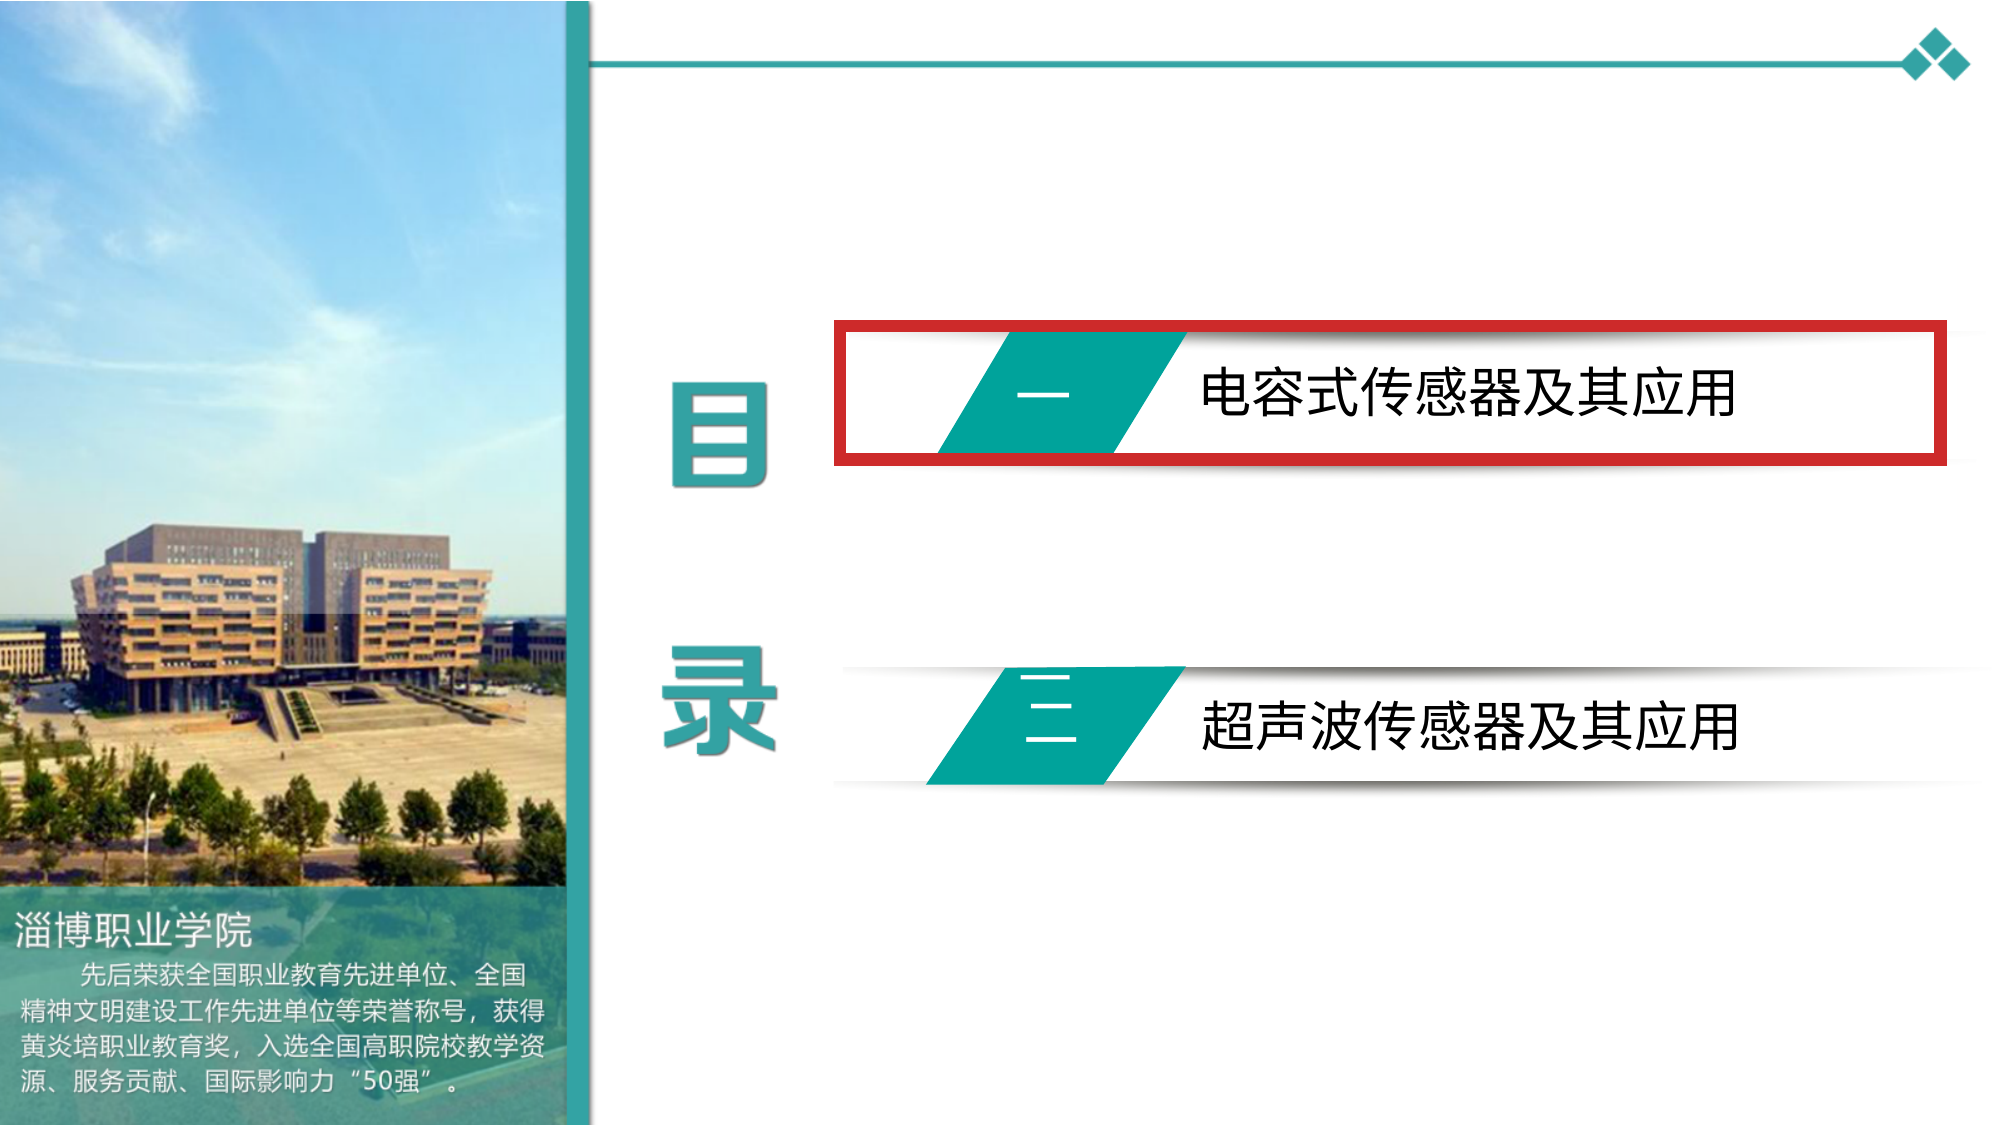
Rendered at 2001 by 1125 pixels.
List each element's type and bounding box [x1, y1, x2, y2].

text_box [833, 666, 1992, 799]
picture [0, 1, 1999, 1125]
text_box [839, 330, 1986, 480]
